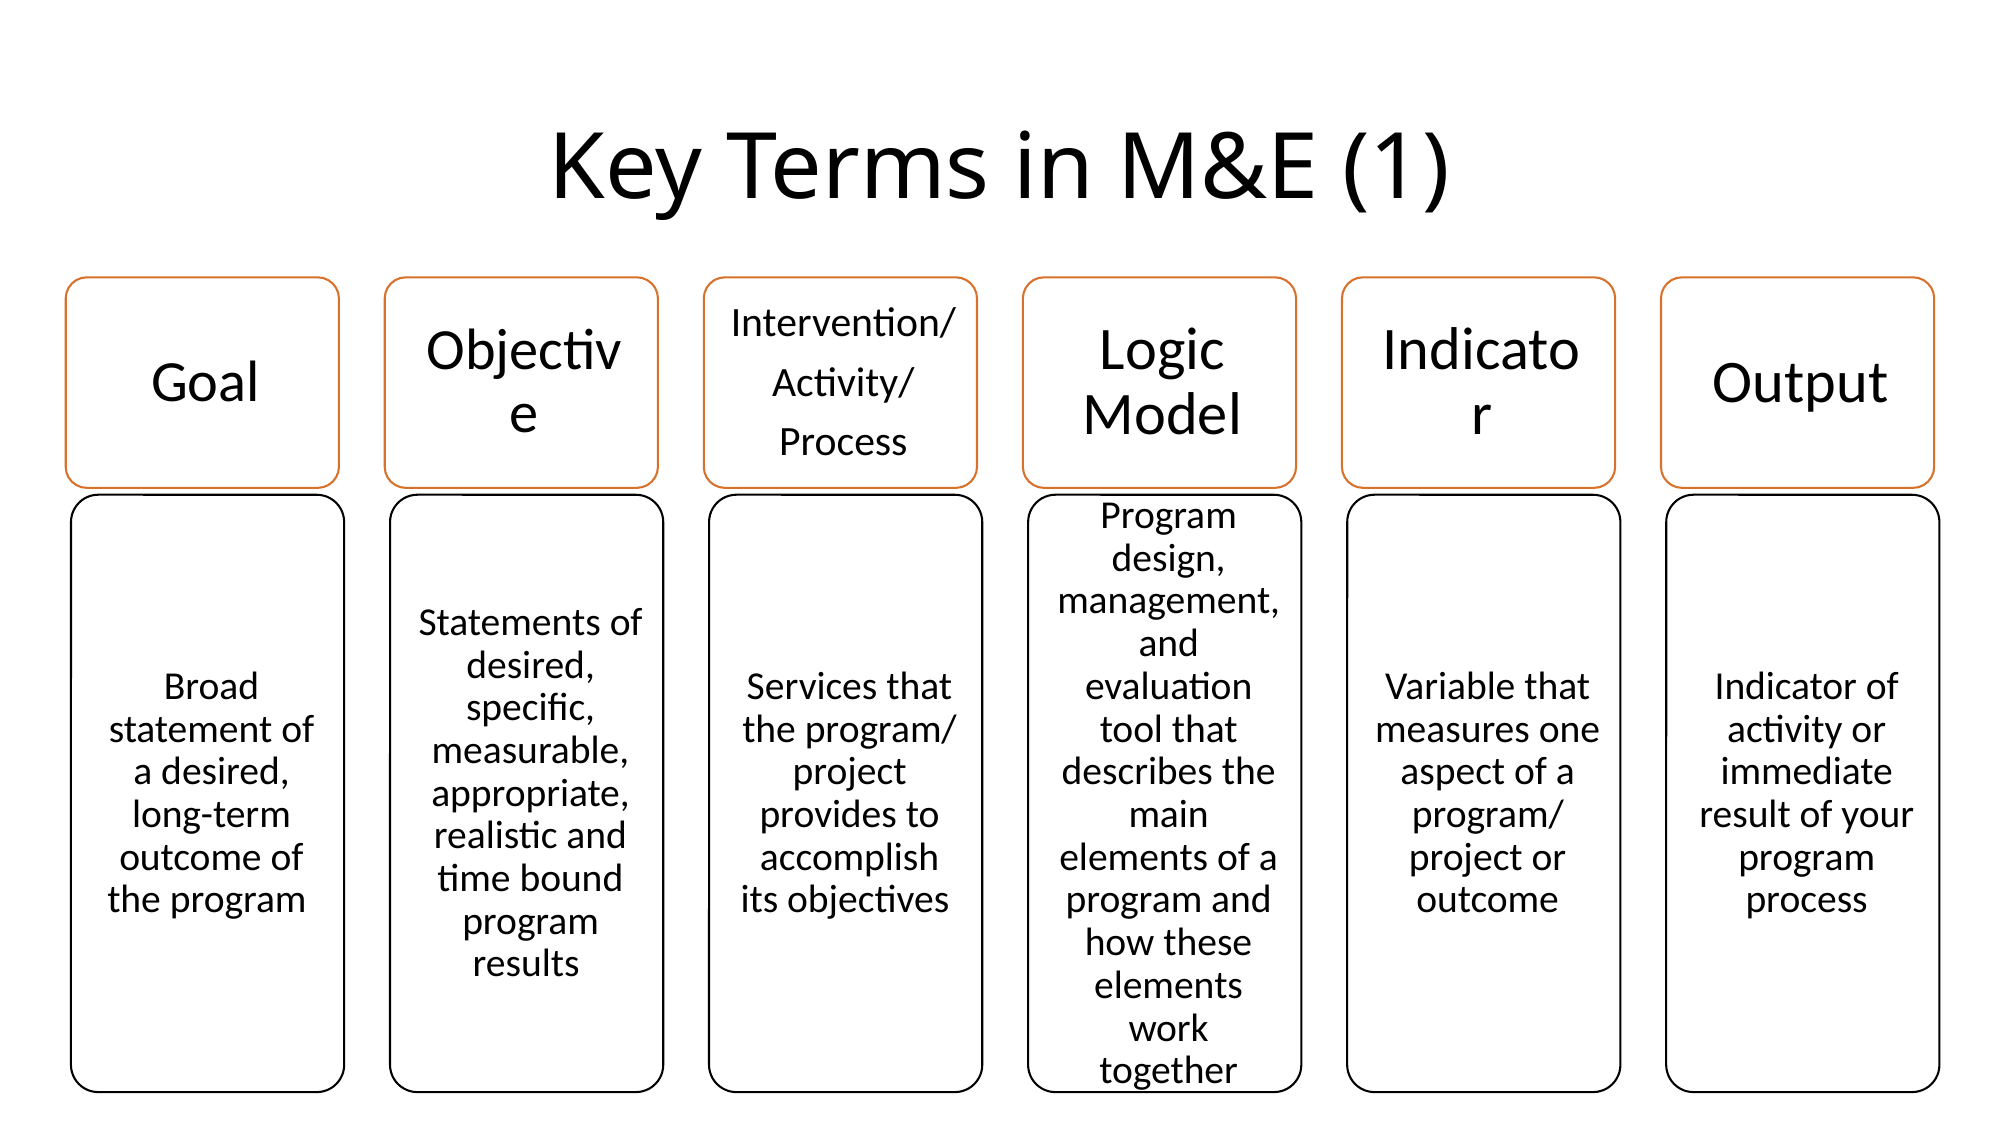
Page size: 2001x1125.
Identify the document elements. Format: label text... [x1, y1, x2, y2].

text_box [69, 494, 1941, 1093]
slide_number 6 [1412, 1093, 1863, 1103]
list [64, 277, 1936, 488]
title Key Terms in M&E (1) [137, 59, 1863, 277]
